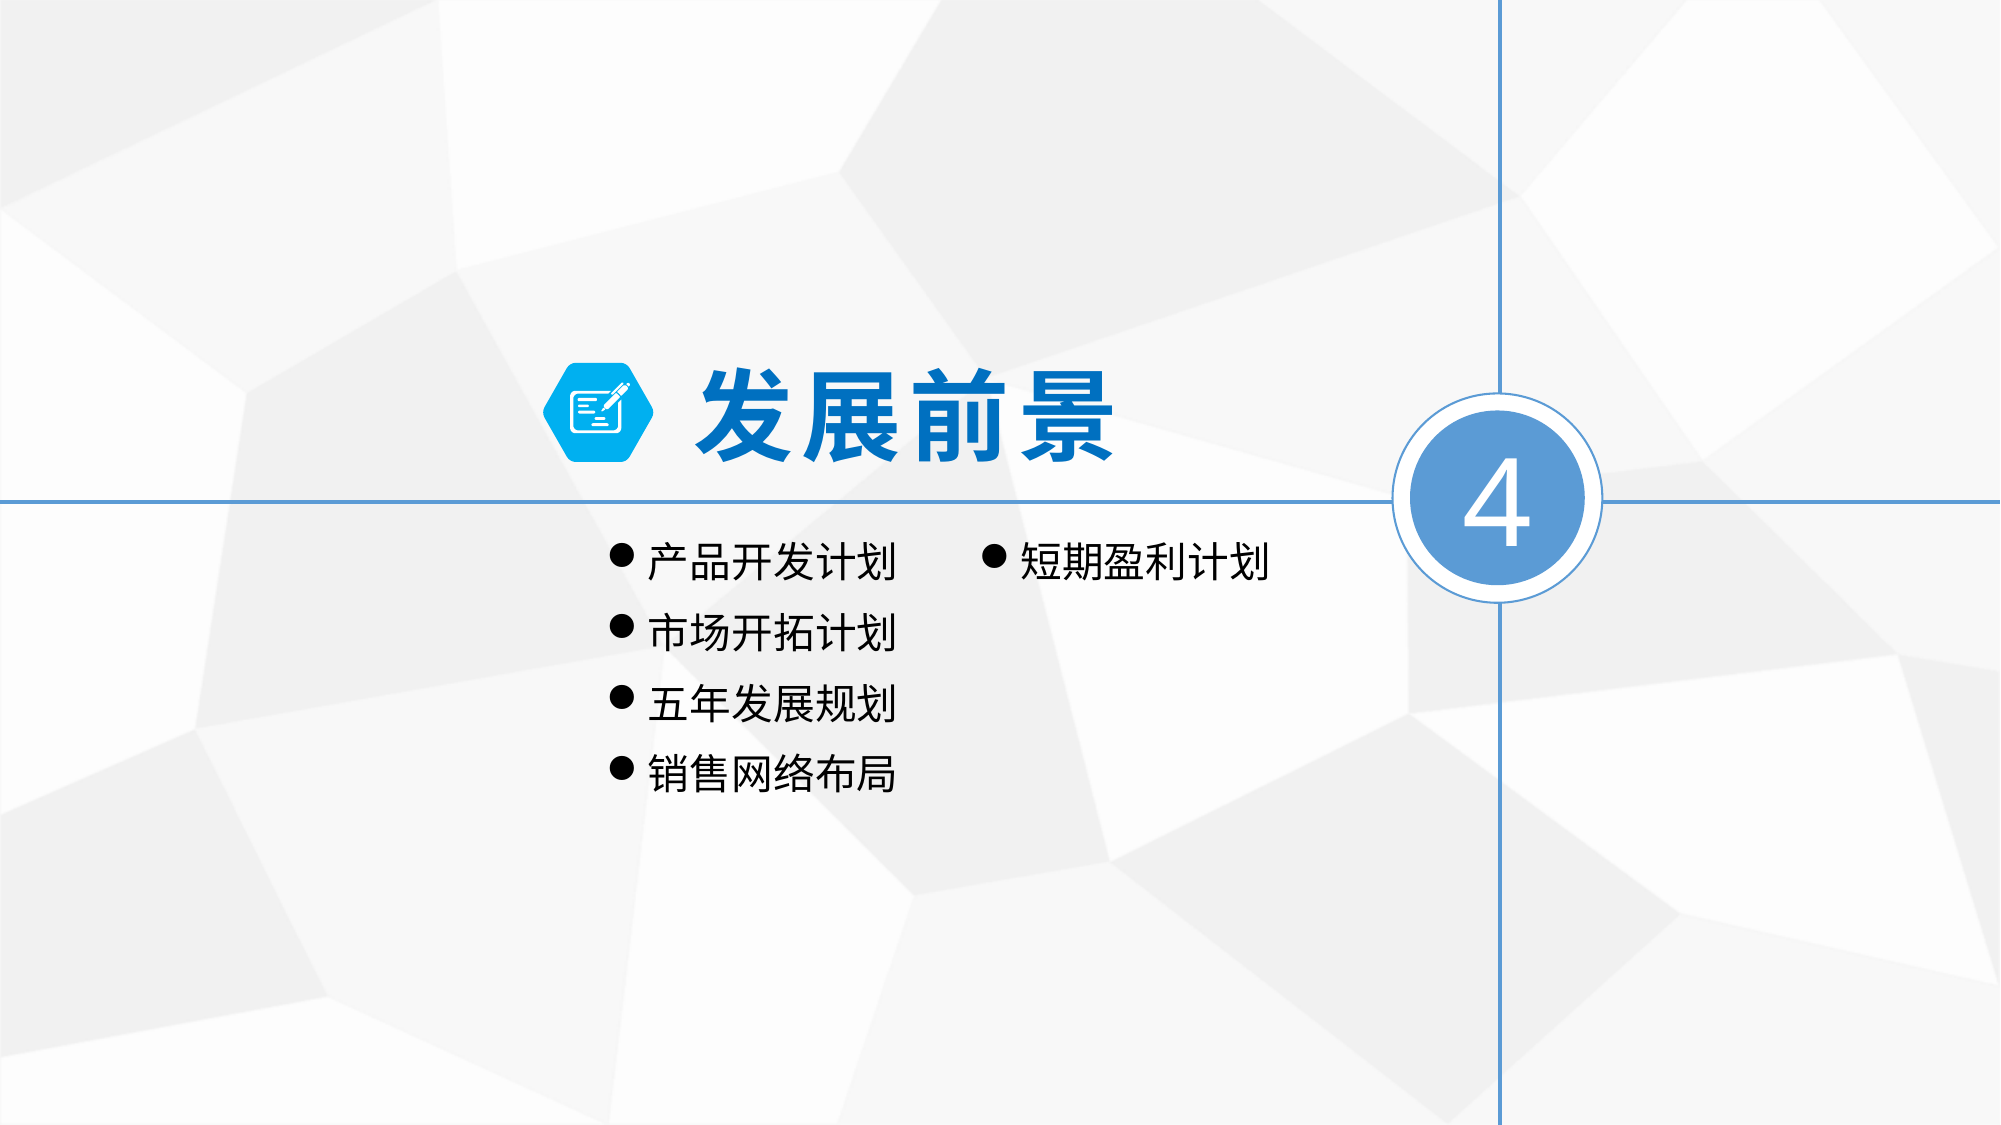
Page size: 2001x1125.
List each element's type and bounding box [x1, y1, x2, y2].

picture [1501, 503, 2000, 1125]
picture [0, 0, 1499, 501]
text_box [543, 362, 654, 463]
picture [1501, 0, 2000, 501]
picture [0, 503, 1499, 1125]
